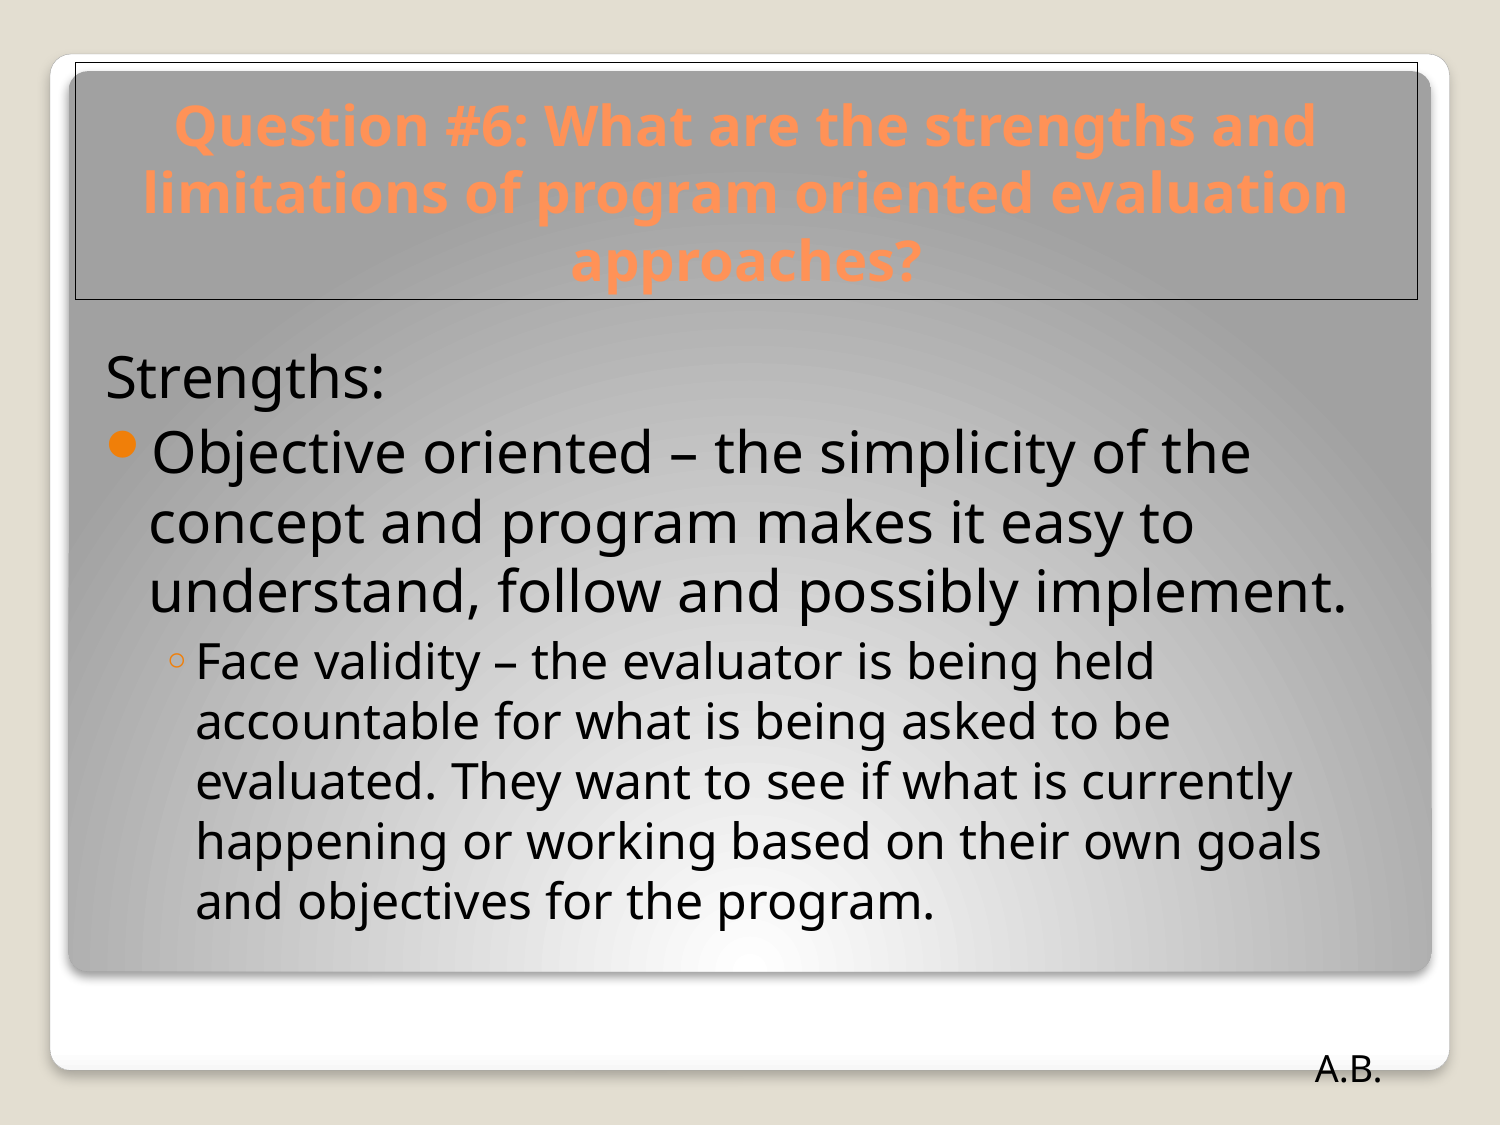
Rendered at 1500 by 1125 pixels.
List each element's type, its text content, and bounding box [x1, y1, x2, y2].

title Question #6: What are the strengths and limitations of program oriented evaluation approaches? [75, 62, 1418, 300]
list Strengths: Objective oriented – the simplicity of the concept and program makes it easy to understand, follow and possibly implement. Face validity – the evaluator is being held accountable for what is being asked to be evaluated. They want to see if what is currently happening or working based on their own goals and objectives for the program. [75, 324, 1418, 1012]
text_box A.B. [1299, 1037, 1425, 1098]
